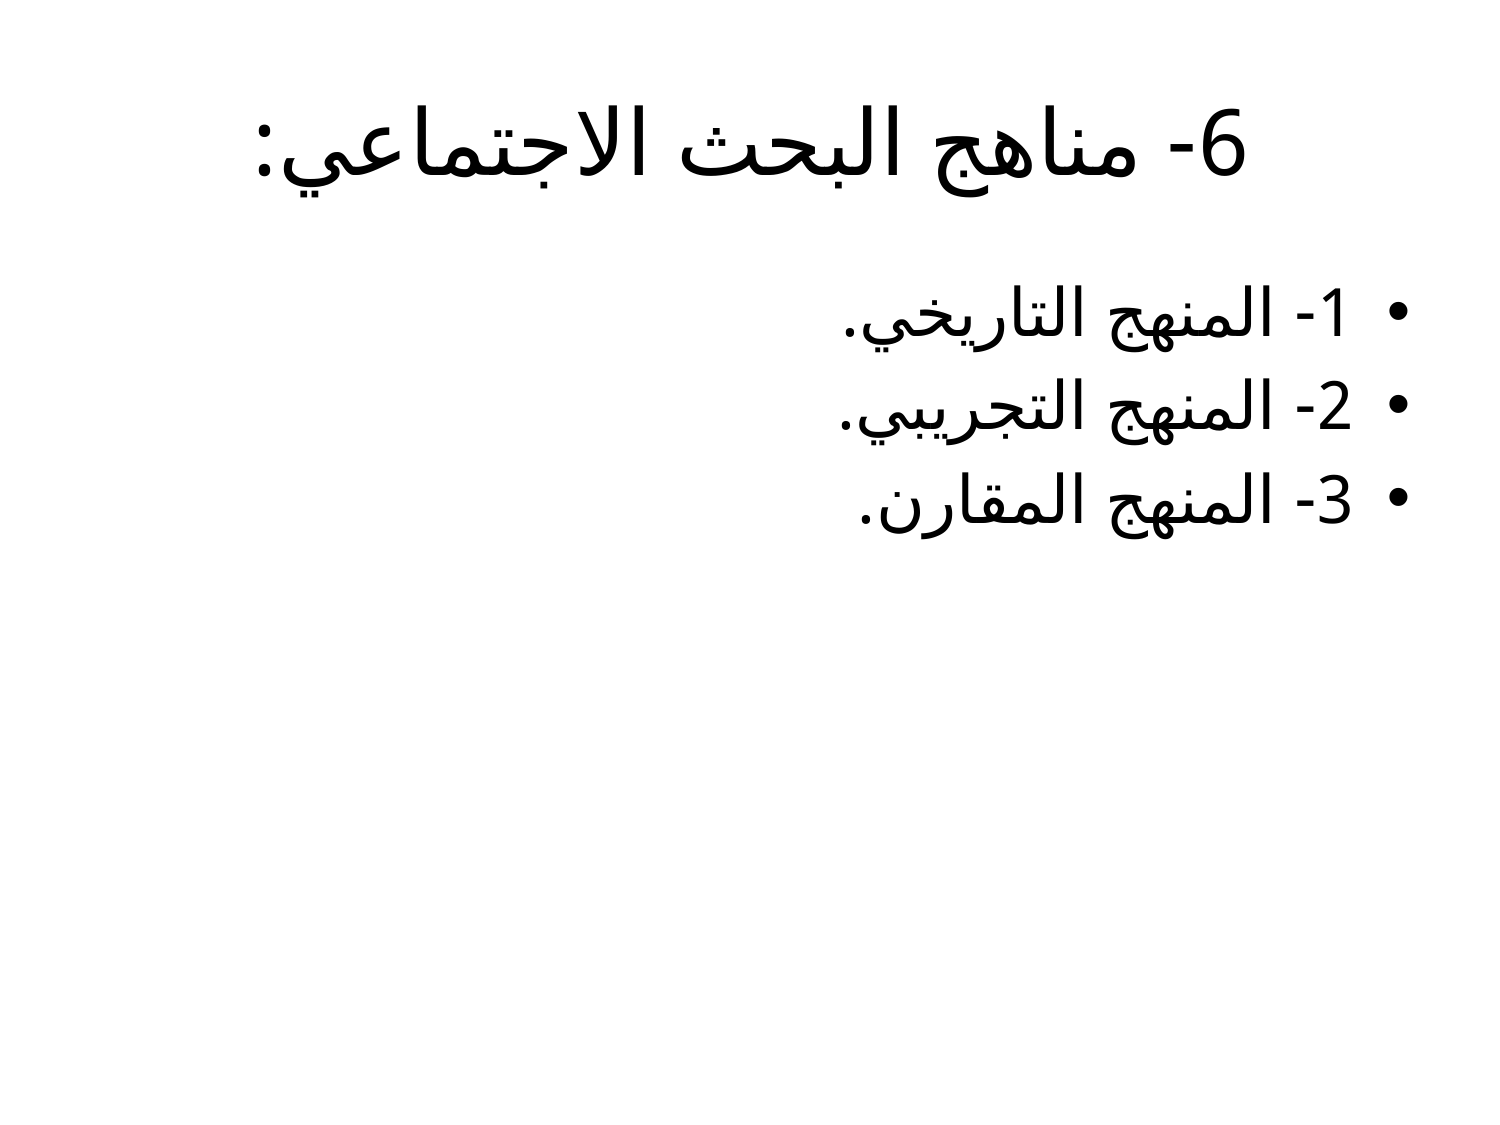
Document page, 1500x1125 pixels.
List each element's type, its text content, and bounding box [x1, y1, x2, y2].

title 6- مناهج البحث الاجتماعي: [75, 45, 1425, 233]
list 1- المنهج التاريخي. 2- المنهج التجريبي. 3- المنهج المقارن. [75, 262, 1425, 1005]
